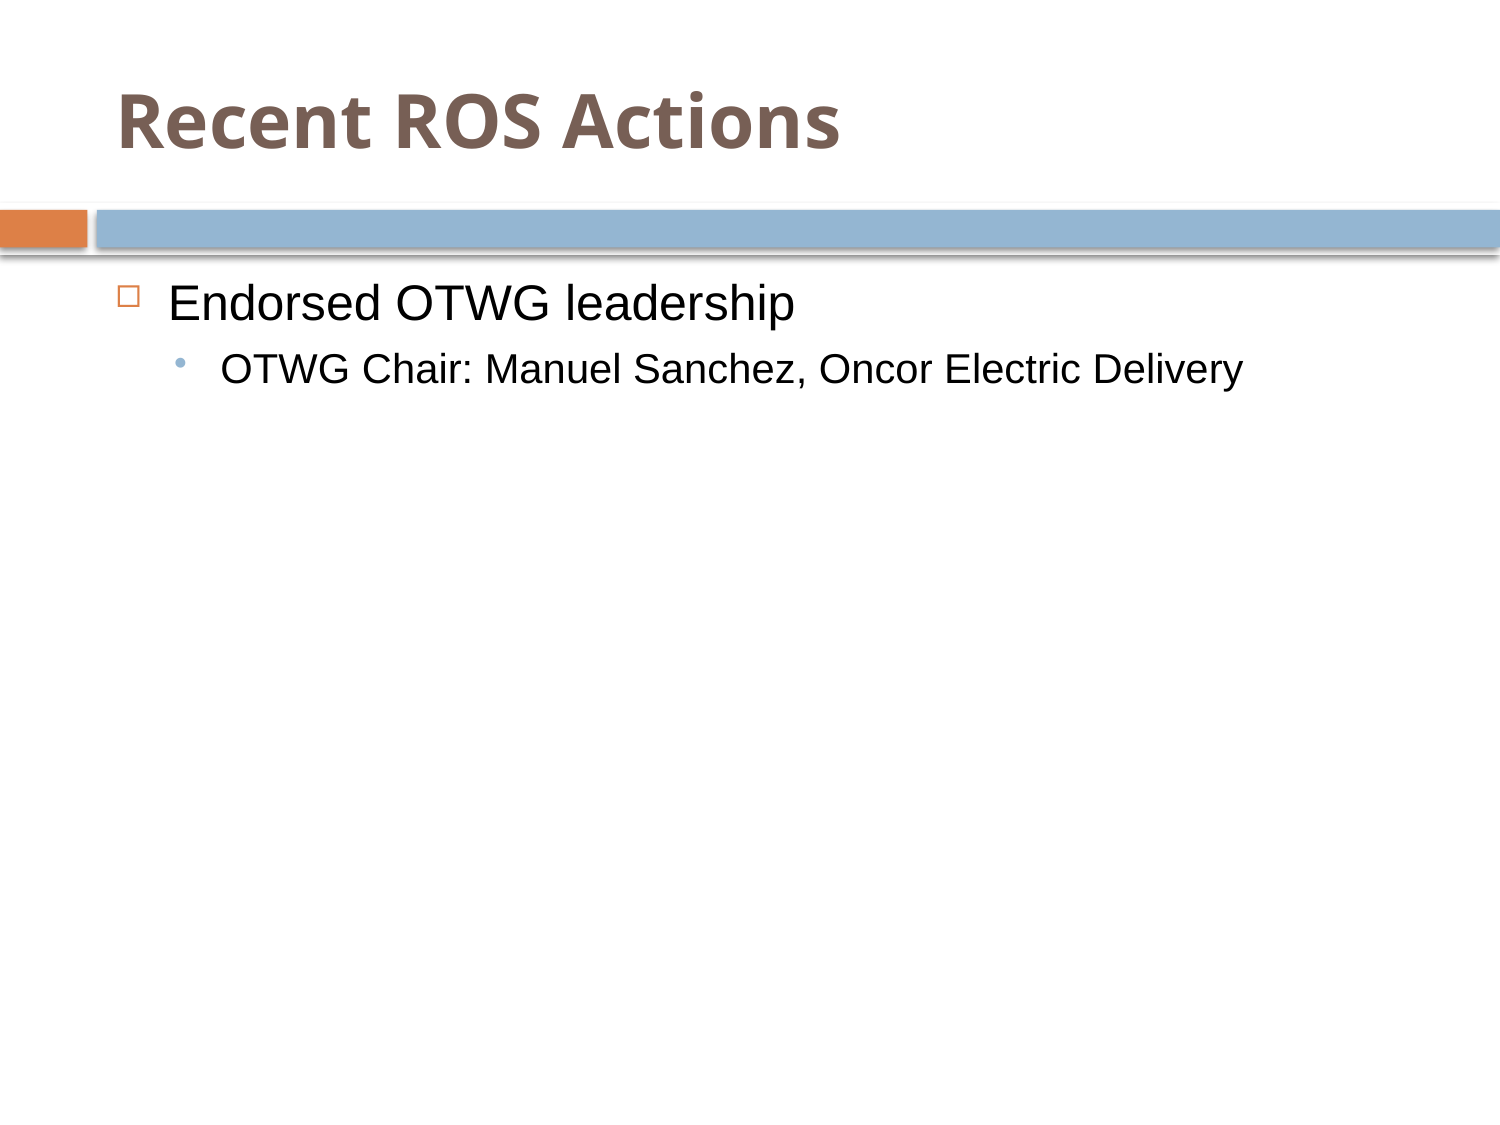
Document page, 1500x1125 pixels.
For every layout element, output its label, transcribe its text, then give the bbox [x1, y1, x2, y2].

list Endorsed OTWG leadership OTWG Chair: Manuel Sanchez, Oncor Electric Delivery [100, 262, 1439, 1001]
title Recent ROS Actions [100, 37, 1439, 201]
